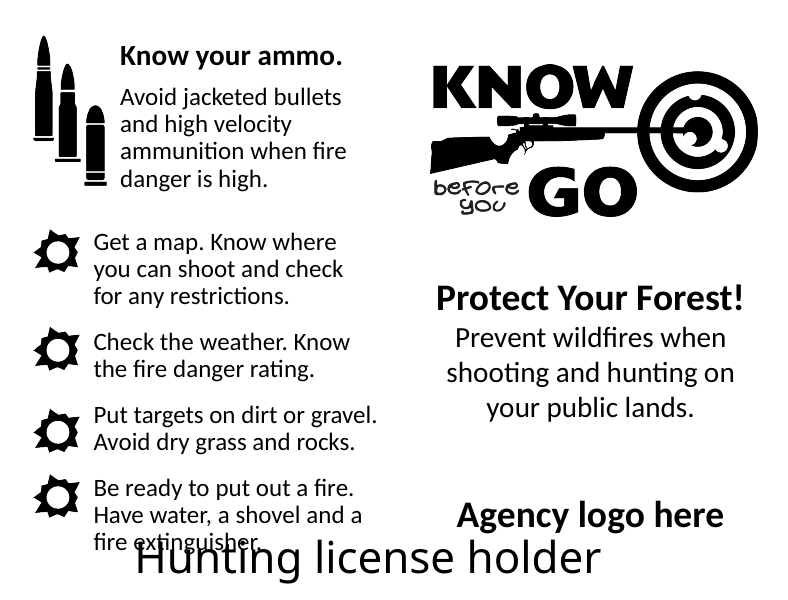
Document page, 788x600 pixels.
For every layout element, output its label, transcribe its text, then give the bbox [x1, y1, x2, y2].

text_box Get a map. Know where you can shoot and check for any restrictions. Check the weather. Know the fire danger rating. Put targets on dirt or gravel. Avoid dry grass and rocks. Be ready to put out a fire. Have water, a shovel and a fire extinguisher. [93, 228, 380, 556]
picture [33, 474, 80, 519]
picture [33, 229, 80, 273]
text_box Protect Your Forest! Prevent wildfires when shooting and hunting on your public lands. [393, 265, 788, 431]
title Hunting license holder [33, 527, 703, 591]
picture [33, 326, 80, 371]
text_box Agency logo here [393, 482, 788, 543]
text_box Know your ammo. Avoid jacketed bullets and high velocity ammunition when fire danger is high. [120, 44, 353, 193]
picture [33, 35, 107, 186]
picture [33, 408, 80, 453]
picture [430, 64, 758, 217]
